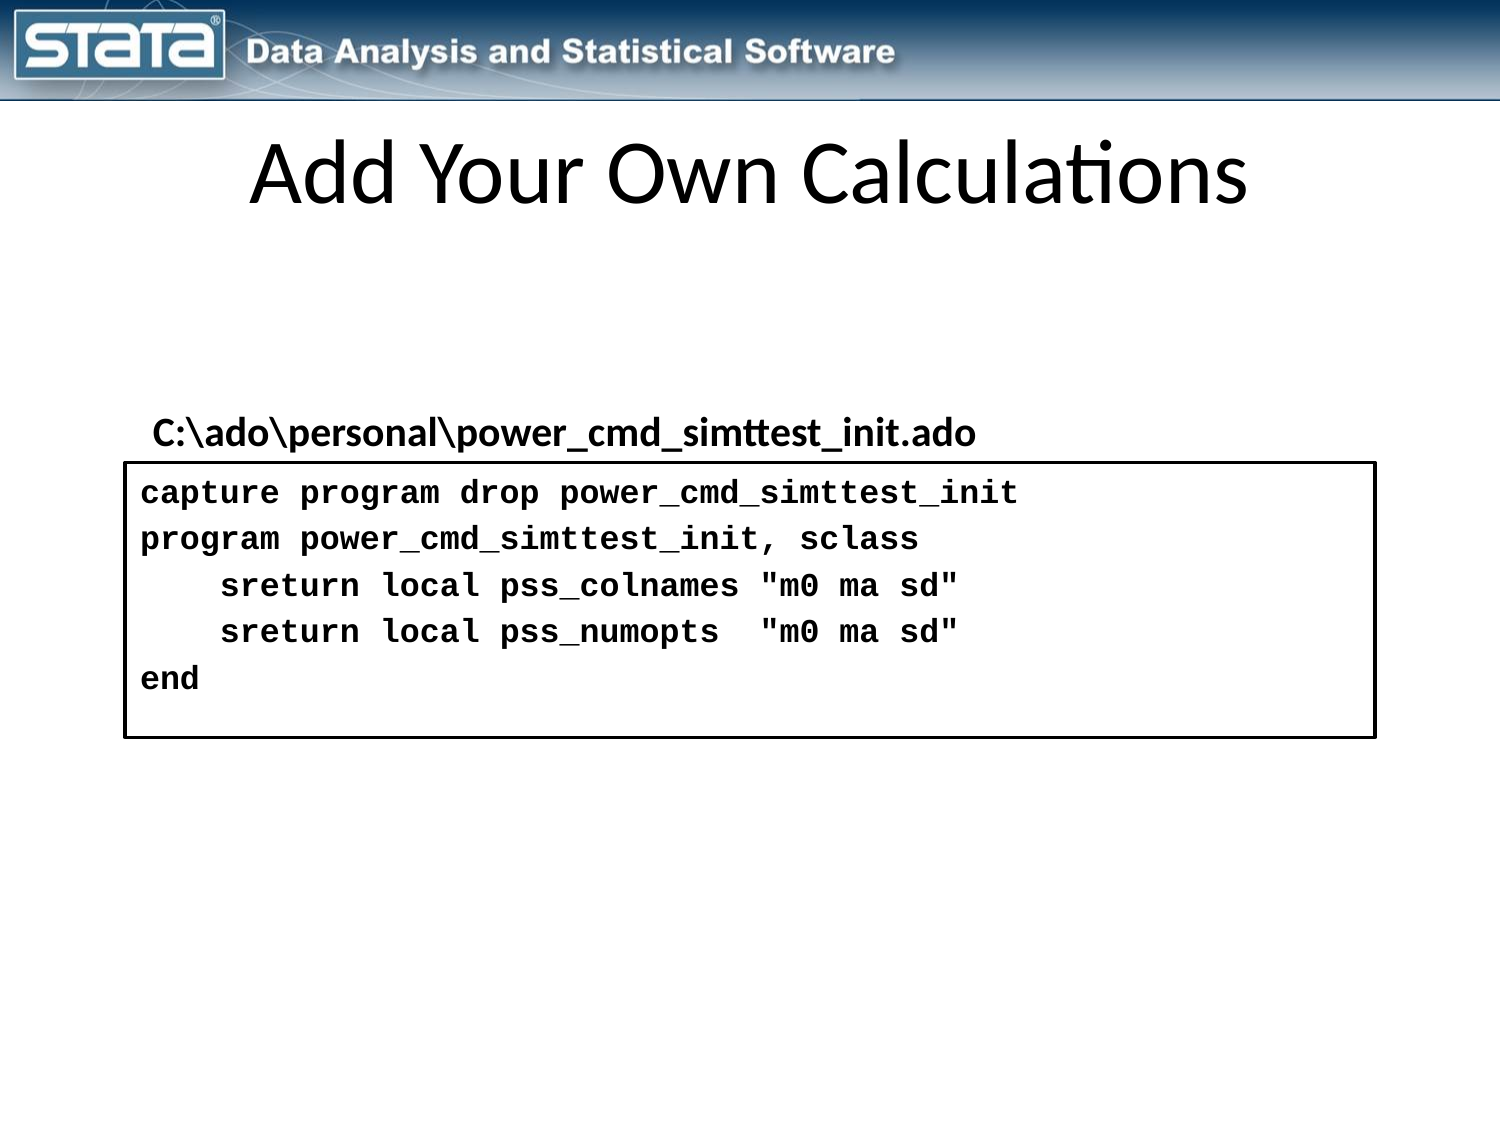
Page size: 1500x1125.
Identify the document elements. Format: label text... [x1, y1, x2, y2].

list capture program drop power_cmd_simttest_init program power_cmd_simttest_init, sclass sreturn local pss_colnames "m0 ma sd" sreturn local pss_numopts "m0 ma sd" end [125, 462, 1375, 738]
text_box C:\ado\personal\power_cmd_simttest_init.ado [138, 397, 993, 463]
title Add Your Own Calculations [75, 109, 1425, 233]
picture [0, 0, 1500, 102]
